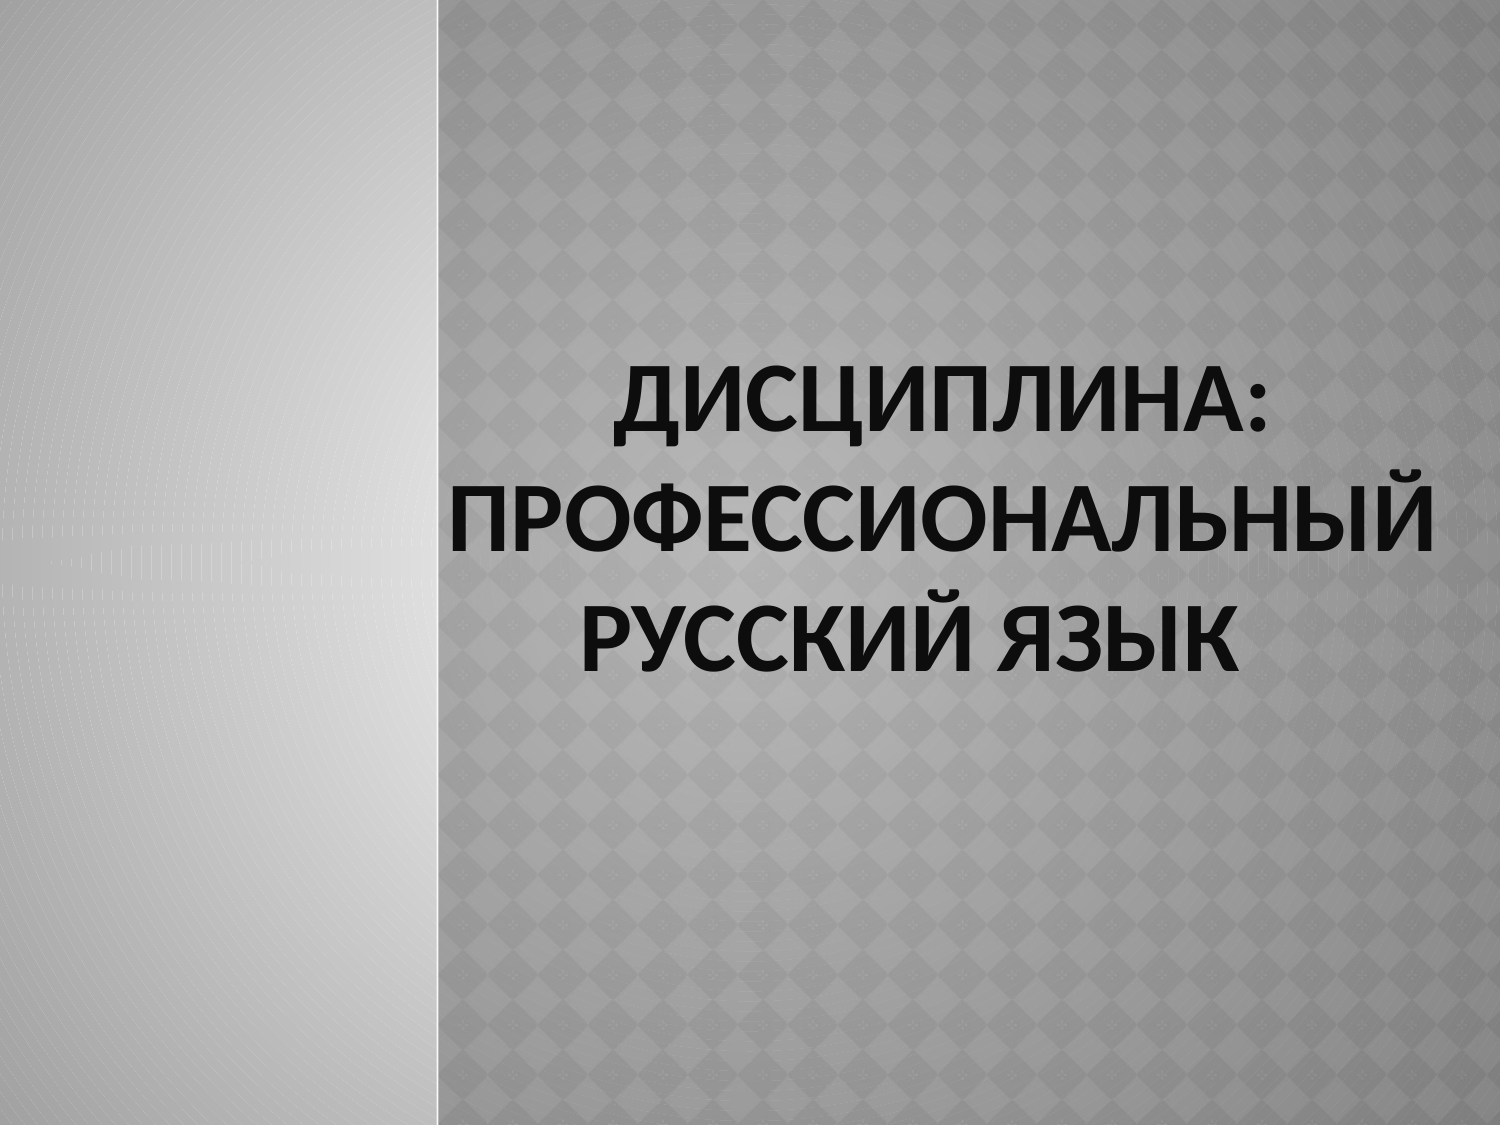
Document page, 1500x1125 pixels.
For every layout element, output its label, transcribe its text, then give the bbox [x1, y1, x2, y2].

title Дисциплина: профессиональный русский язык [433, 246, 1454, 692]
